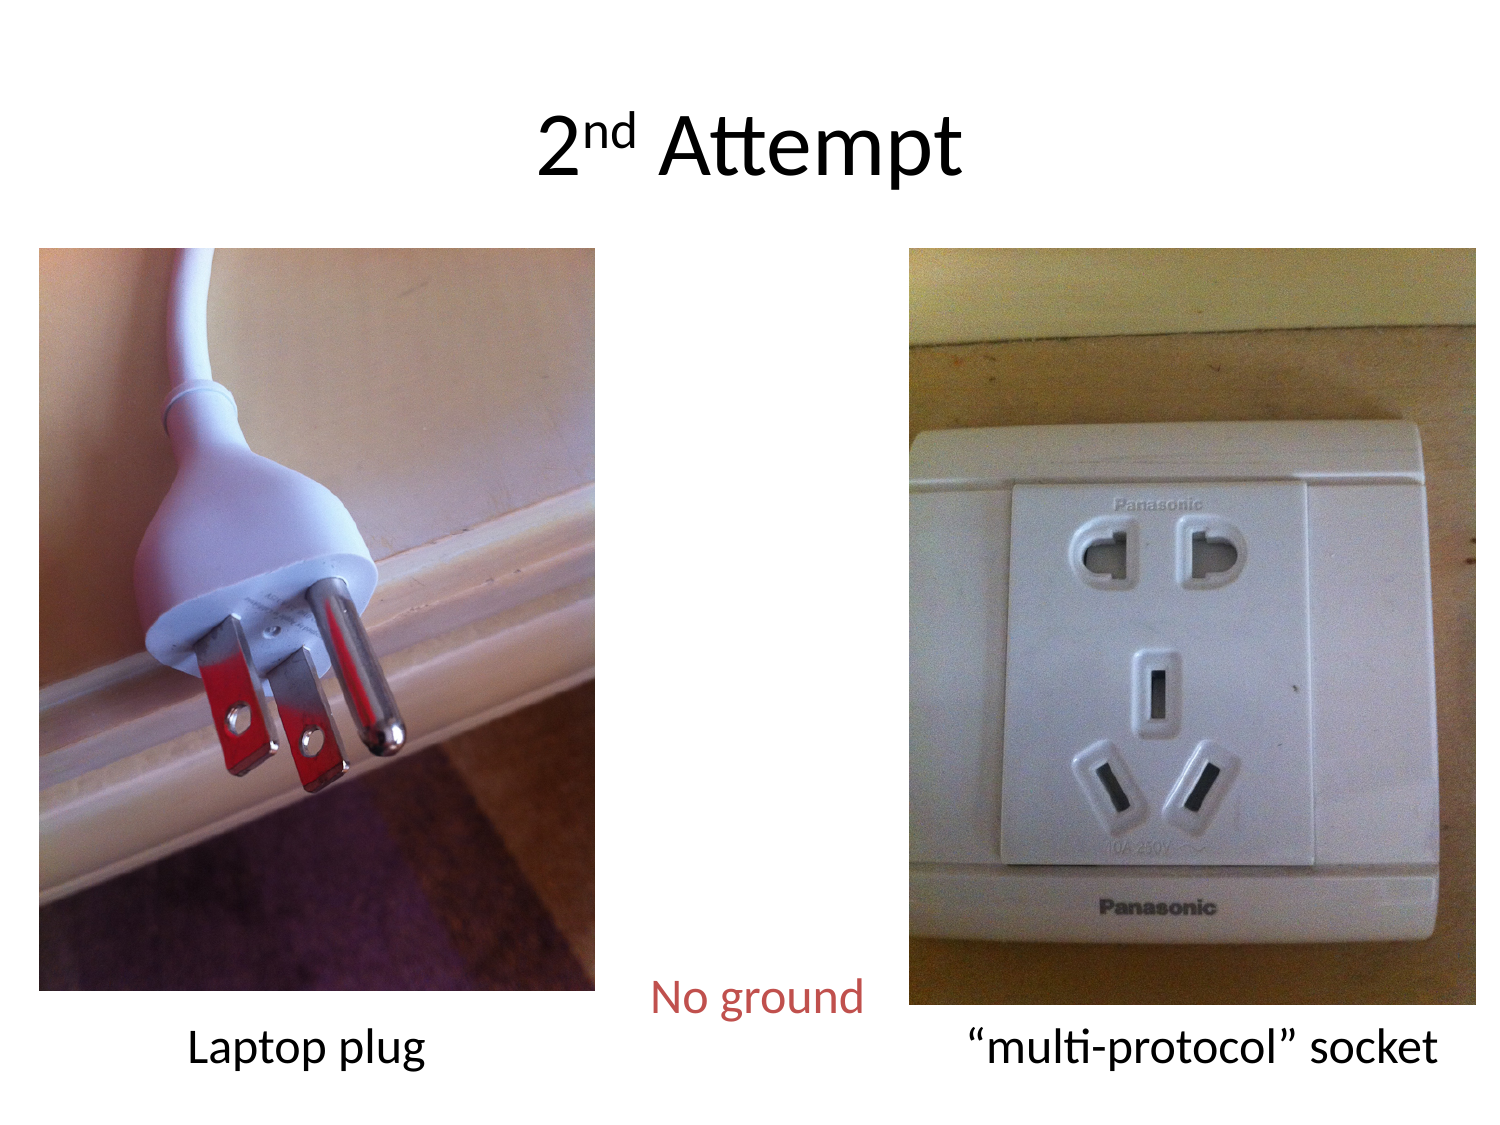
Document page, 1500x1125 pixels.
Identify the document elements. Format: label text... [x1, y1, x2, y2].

text_box No ground [635, 1000, 881, 1031]
text_box “multi-protocol” socket [950, 1014, 1454, 1081]
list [0, 247, 908, 991]
picture [909, 247, 1476, 1006]
title 2nd Attempt [75, 45, 1425, 233]
text_box Laptop plug [172, 1006, 441, 1081]
